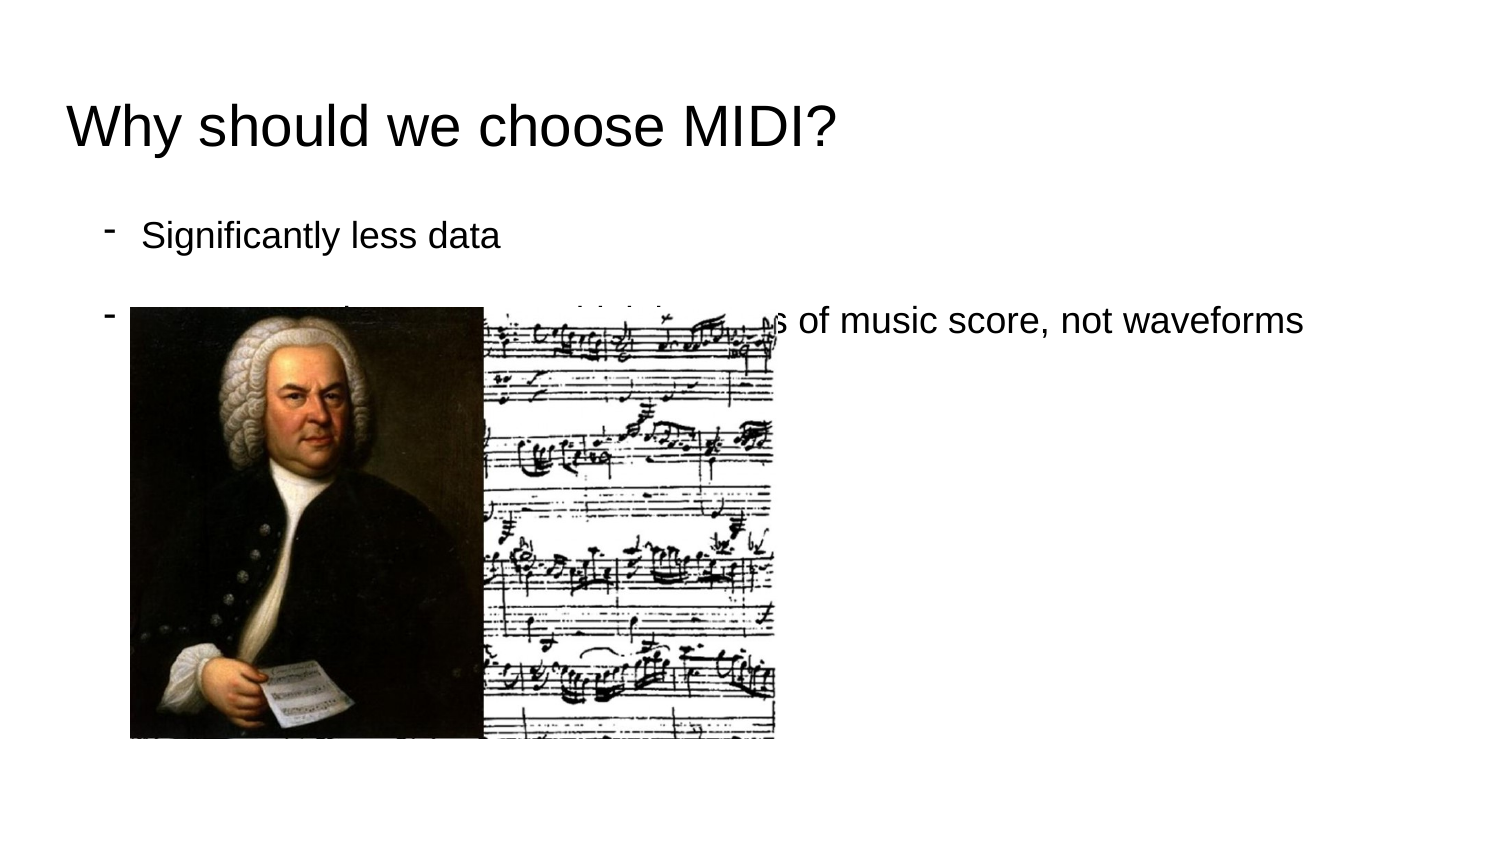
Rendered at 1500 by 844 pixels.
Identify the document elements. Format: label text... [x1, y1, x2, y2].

title Why should we choose MIDI? [51, 72, 1449, 167]
list Significantly less data More natural: composers think in terms of music score, not waveforms [51, 189, 1449, 750]
picture [130, 307, 778, 739]
